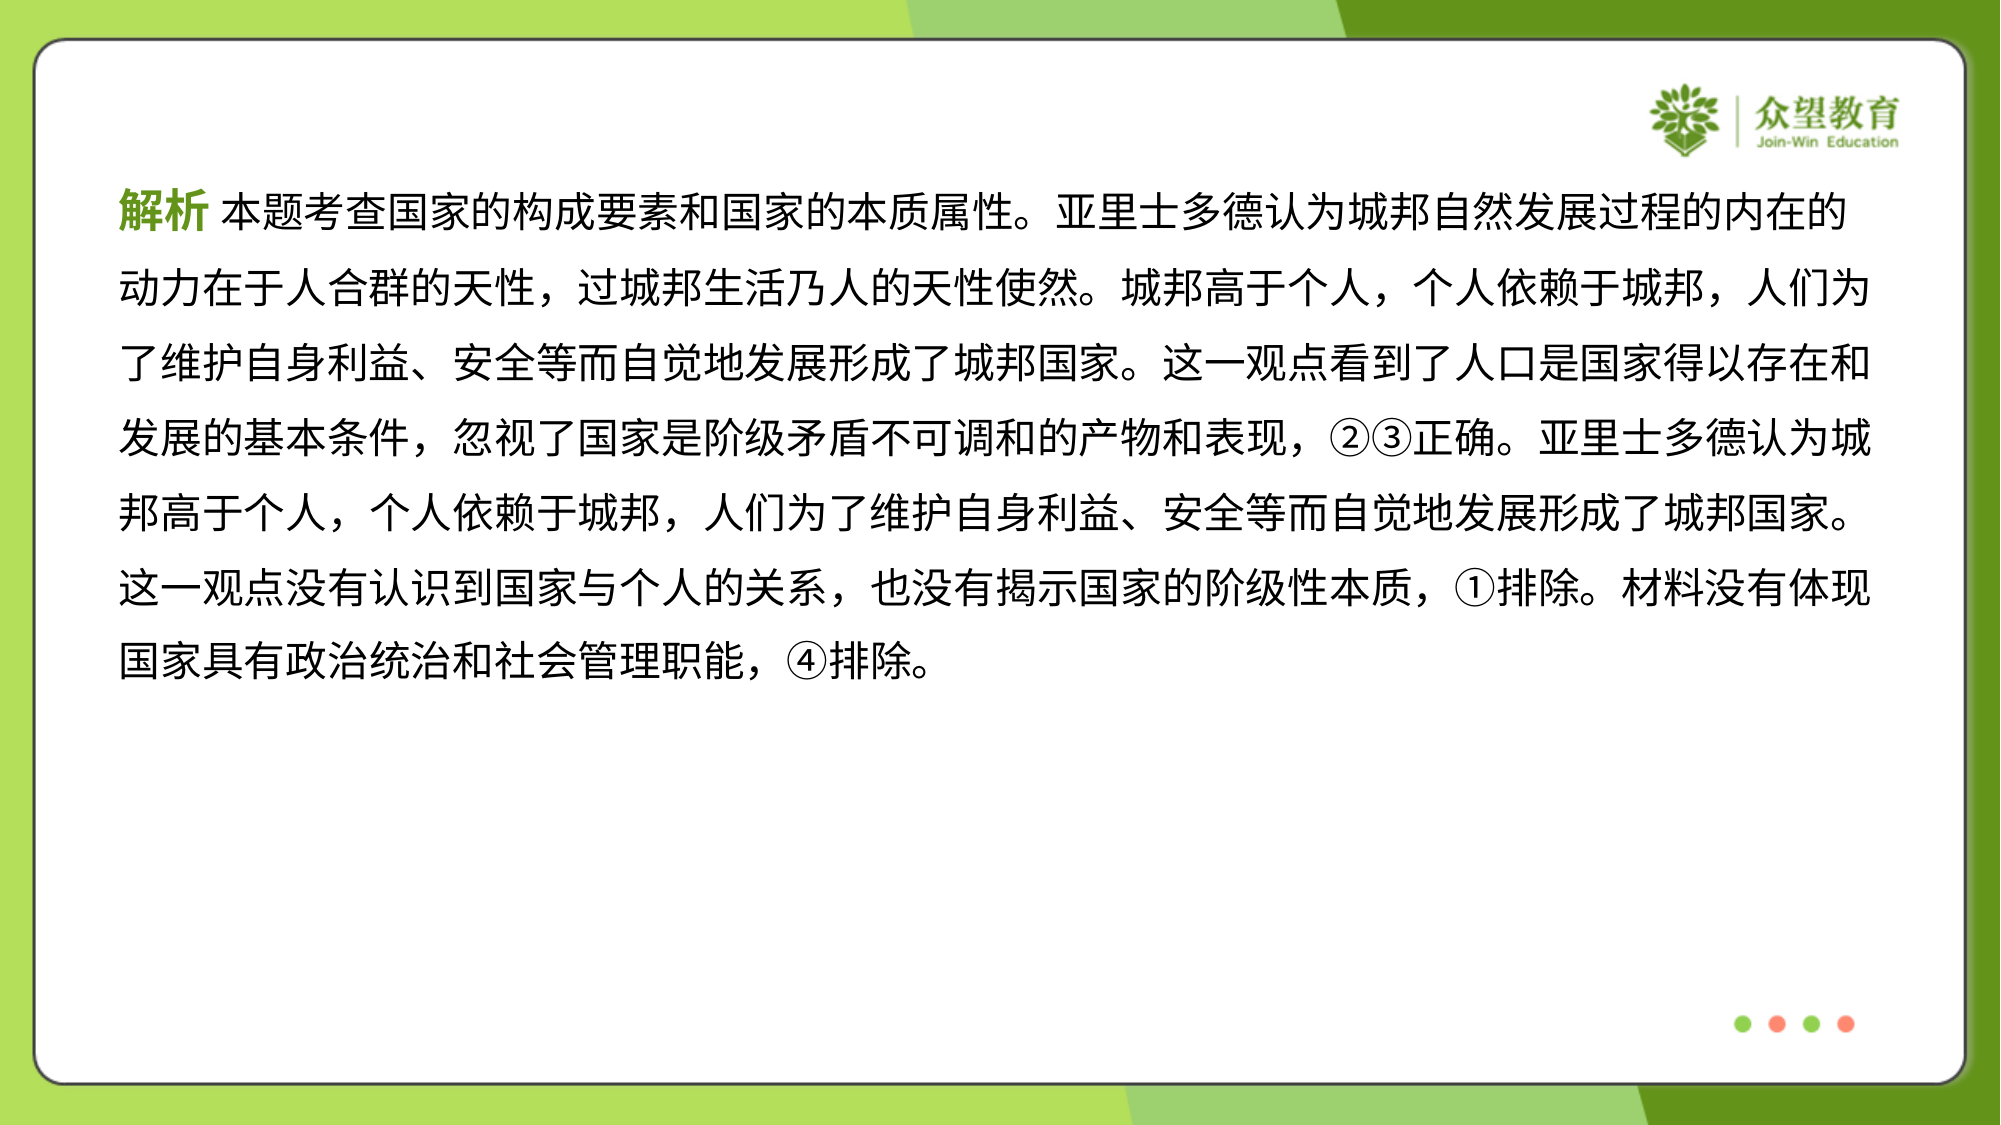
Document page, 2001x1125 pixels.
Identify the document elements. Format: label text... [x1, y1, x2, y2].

text_box 解析 本题考查国家的构成要素和国家的本质属性。亚里士多德认为城邦自然发展过程的内在的 动力在于人合群的天性，过城邦生活乃人的天性使然。城邦高于个人，个人依赖于城邦，人们为 了维护自身利益、安全等而自觉地发展形成了城邦国家。这一观点看到了人口是国家得以存在和 发展的基本条件，忽视了国家是阶级矛盾不可调和的产物和表现，②③正确。亚里士多德认为城 邦高于个人，个人依赖于城邦，人们为了维护自身利益、安全等而自觉地发展形成了城邦国家。 这一观点没有认识到国家与个人的关系，也没有揭示国家的阶级性本质，①排除。材料没有体现 国家具有政治统治和社会管理职能，④排除。 [118, 159, 1883, 677]
picture [0, 0, 2000, 1125]
